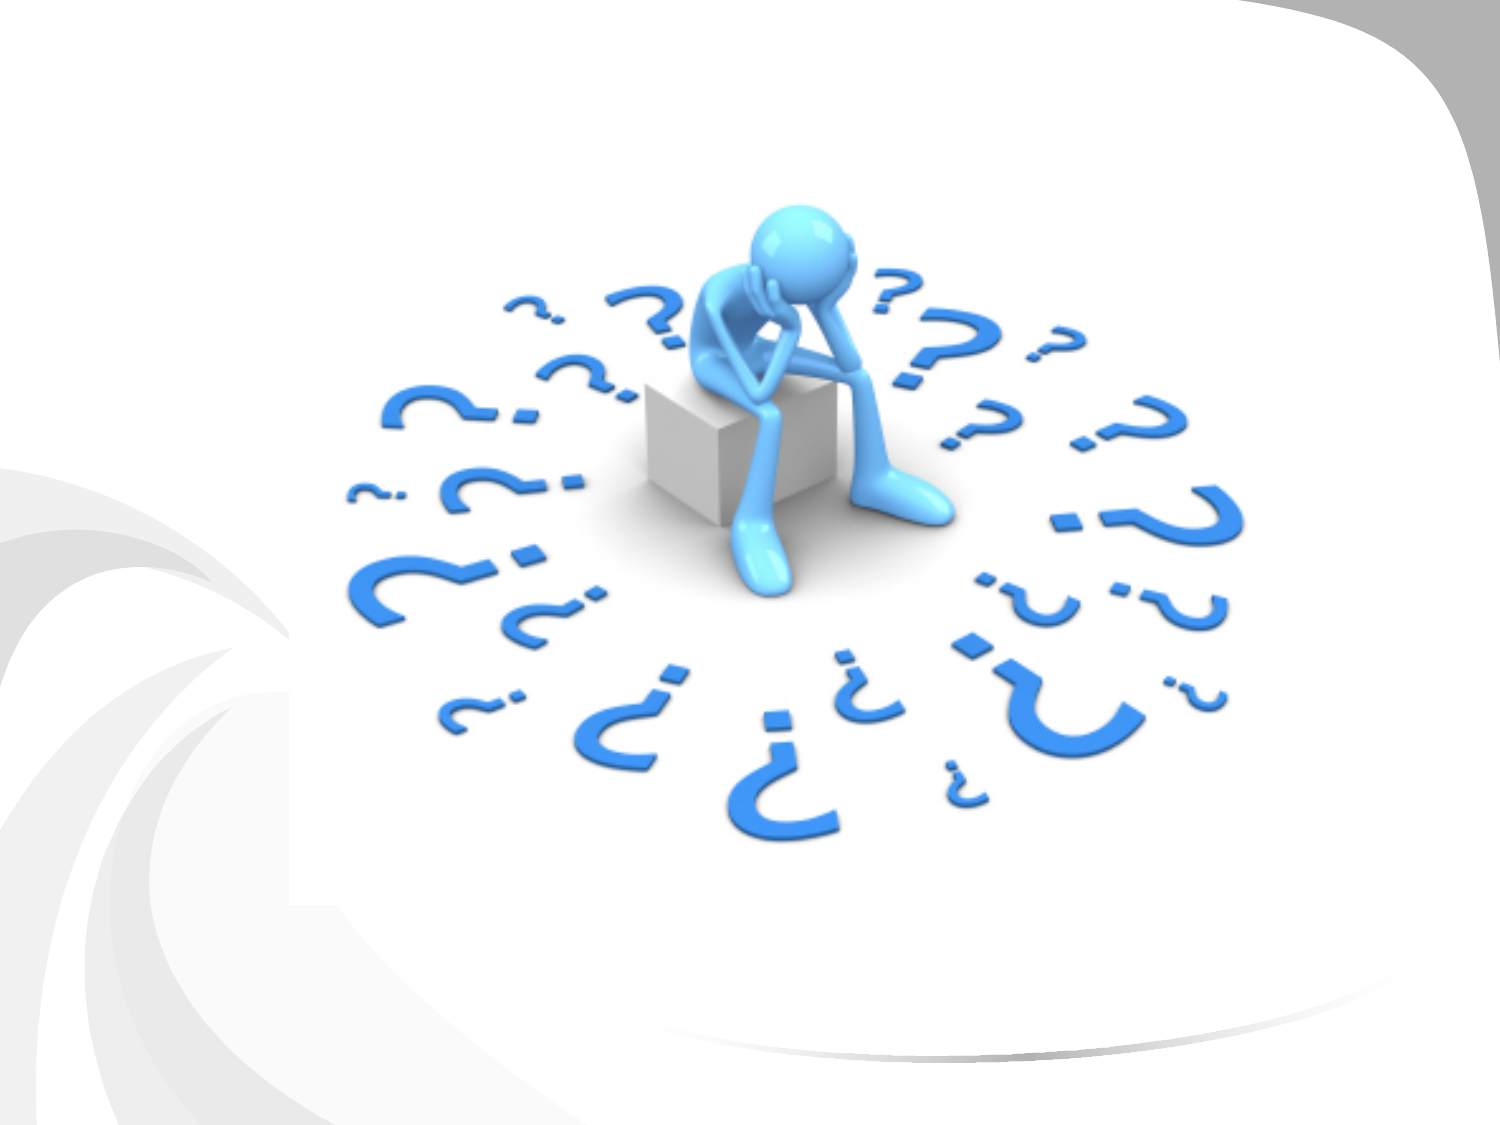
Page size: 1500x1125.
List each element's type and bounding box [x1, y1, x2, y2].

picture [288, 148, 1306, 905]
